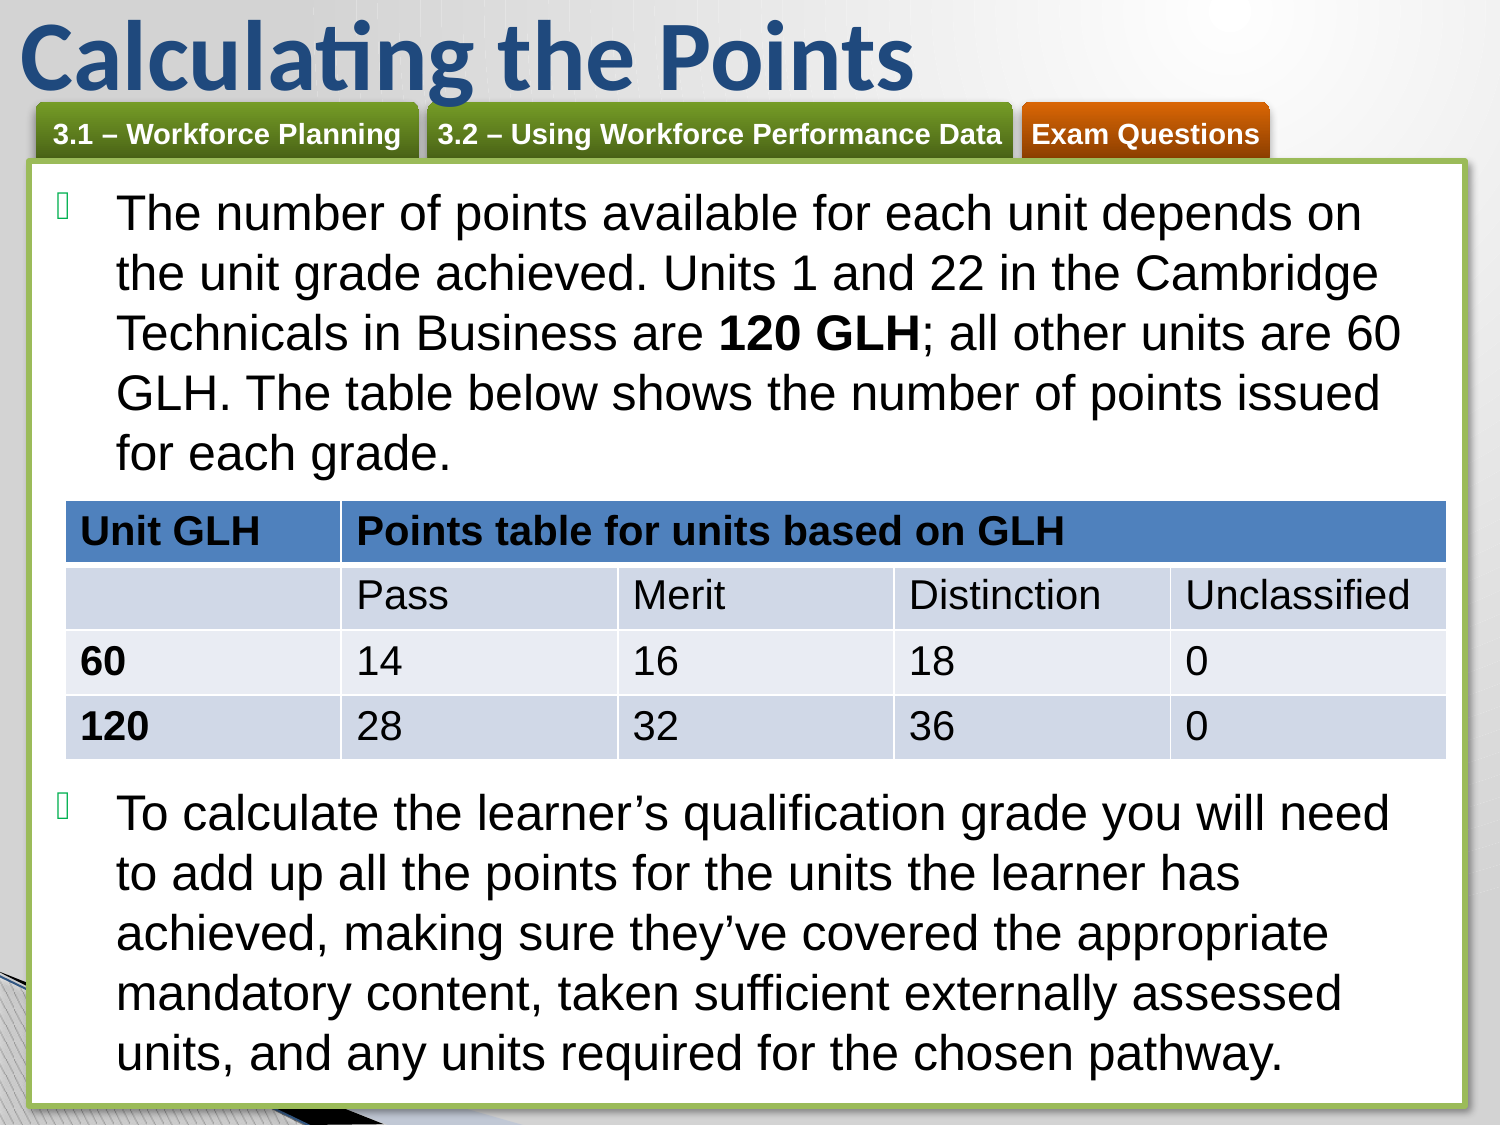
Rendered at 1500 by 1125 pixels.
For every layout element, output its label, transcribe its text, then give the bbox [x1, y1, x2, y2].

text_box The number of points available for each unit depends on the unit grade achieved. Units 1 and 22 in the Cambridge Technicals in Business are 120 GLH; all other units are 60 GLH. The table below shows the number of points issued for each grade. To calculate the learner’s qualification grade you will need to add up all the points for the units the learner has achieved, making sure they’ve covered the appropriate mandatory content, taken sufficient externally assessed units, and any units required for the chosen pathway. [41, 172, 1447, 1088]
text_box e [551, 0, 603, 5]
table_cell 0 [1171, 696, 1446, 759]
table_cell 120 [66, 696, 340, 759]
table_cell Distinction [895, 568, 1170, 629]
table_header Points table for units based on GLH [342, 501, 1446, 562]
table_cell 0 [1171, 631, 1446, 694]
table_cell [66, 568, 340, 629]
picture [281, 1114, 303, 1125]
table_cell 60 [66, 631, 340, 694]
table_cell 32 [619, 696, 893, 759]
table_cell 18 [895, 631, 1170, 694]
table_cell 16 [619, 631, 893, 694]
title Calculating the Points [5, 0, 1270, 102]
table_cell Merit [619, 568, 893, 629]
table_cell Pass [342, 568, 617, 629]
table_cell Unclassified [1171, 568, 1446, 629]
table_cell 14 [342, 631, 617, 694]
table_header Unit GLH [66, 501, 340, 562]
table_cell 36 [895, 696, 1170, 759]
table_cell 28 [342, 696, 617, 759]
